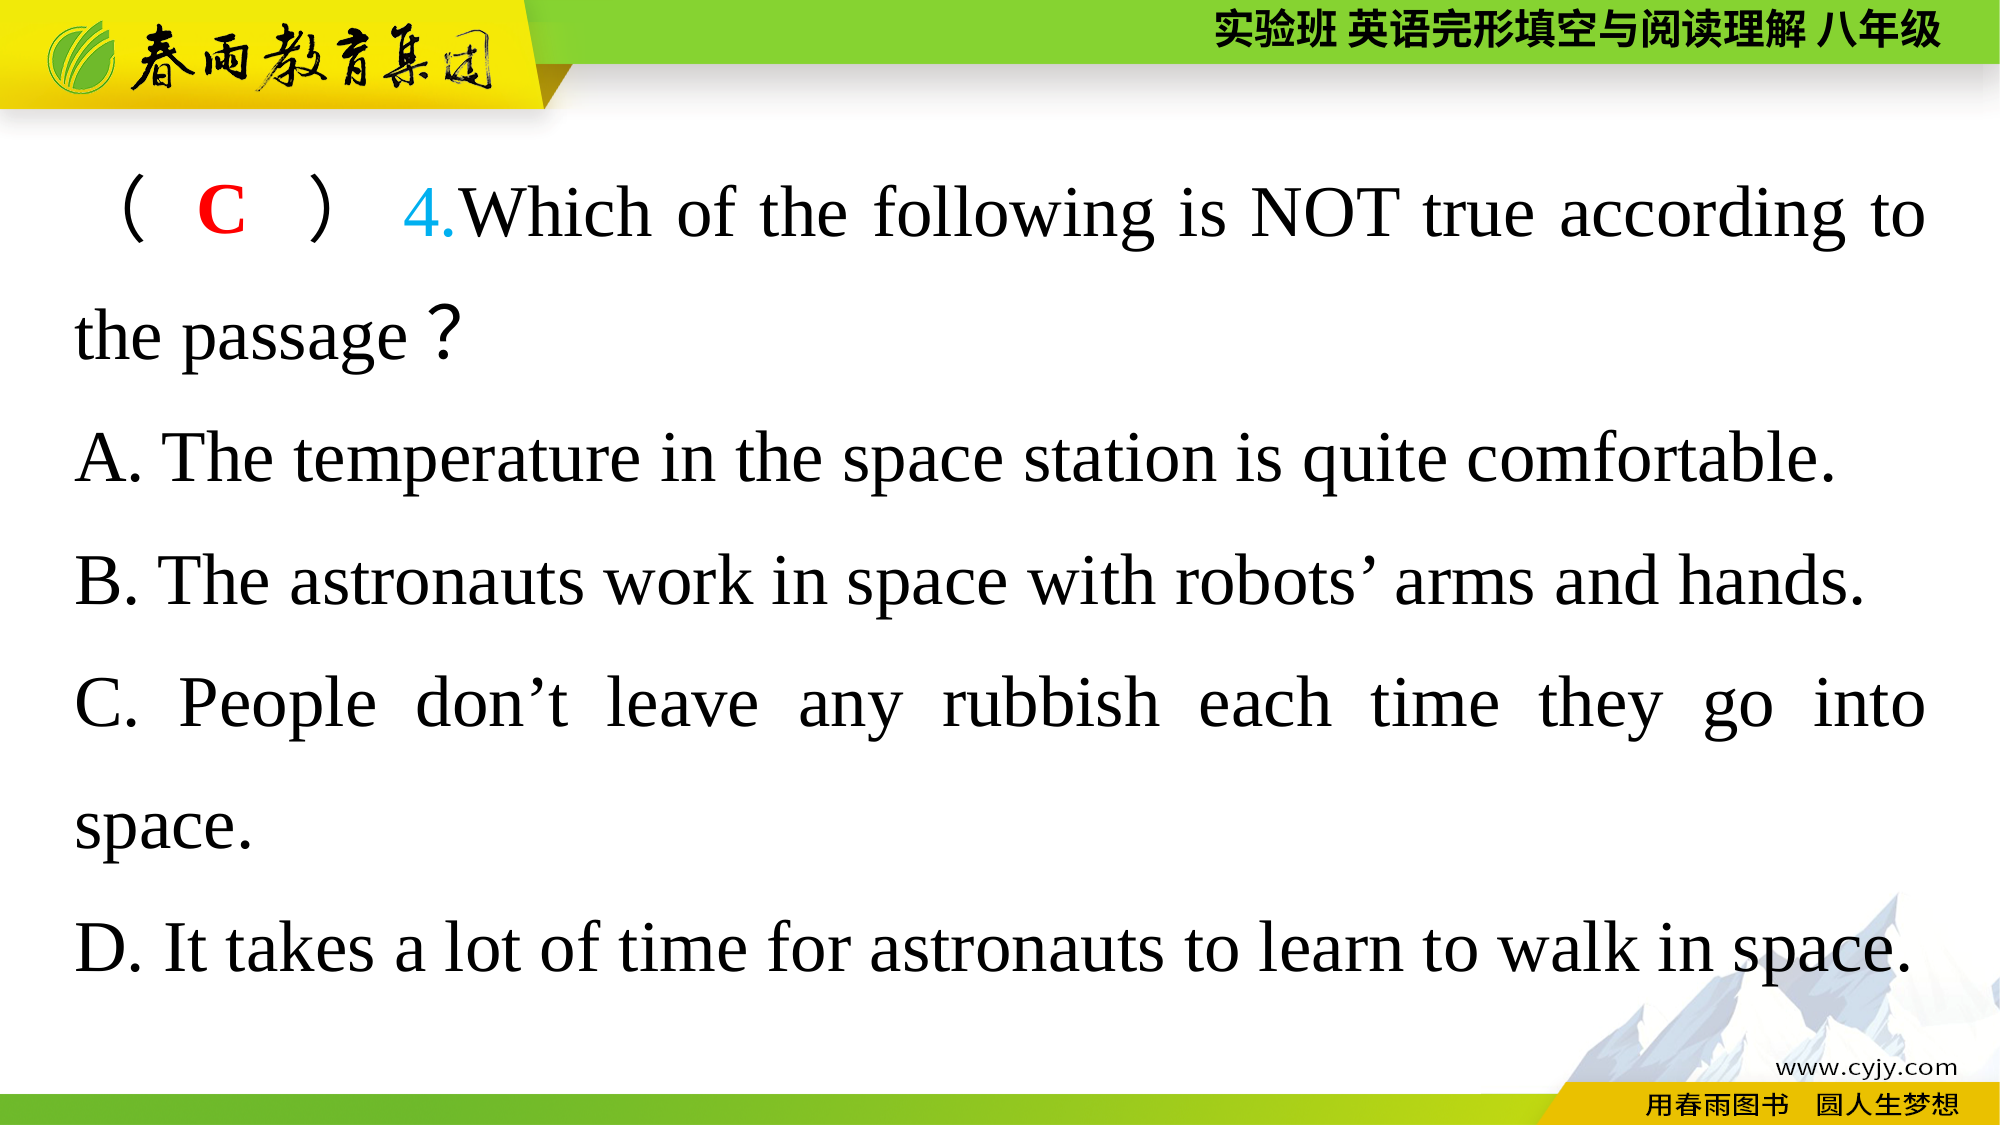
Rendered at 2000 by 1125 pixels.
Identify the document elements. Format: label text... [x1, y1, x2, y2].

picture [0, 0, 2000, 1125]
text_box C [181, 118, 264, 256]
list （ ）4.Which of the following is NOT true according to the passage？ A. The temperature in the space station is quite comfortable. B. The astronauts work in space with robots’ arms and hands. C. People don’t leave any rubbish each time they go into space. D. It takes a lot of time for astronauts to learn to walk in space. [59, 121, 1944, 865]
